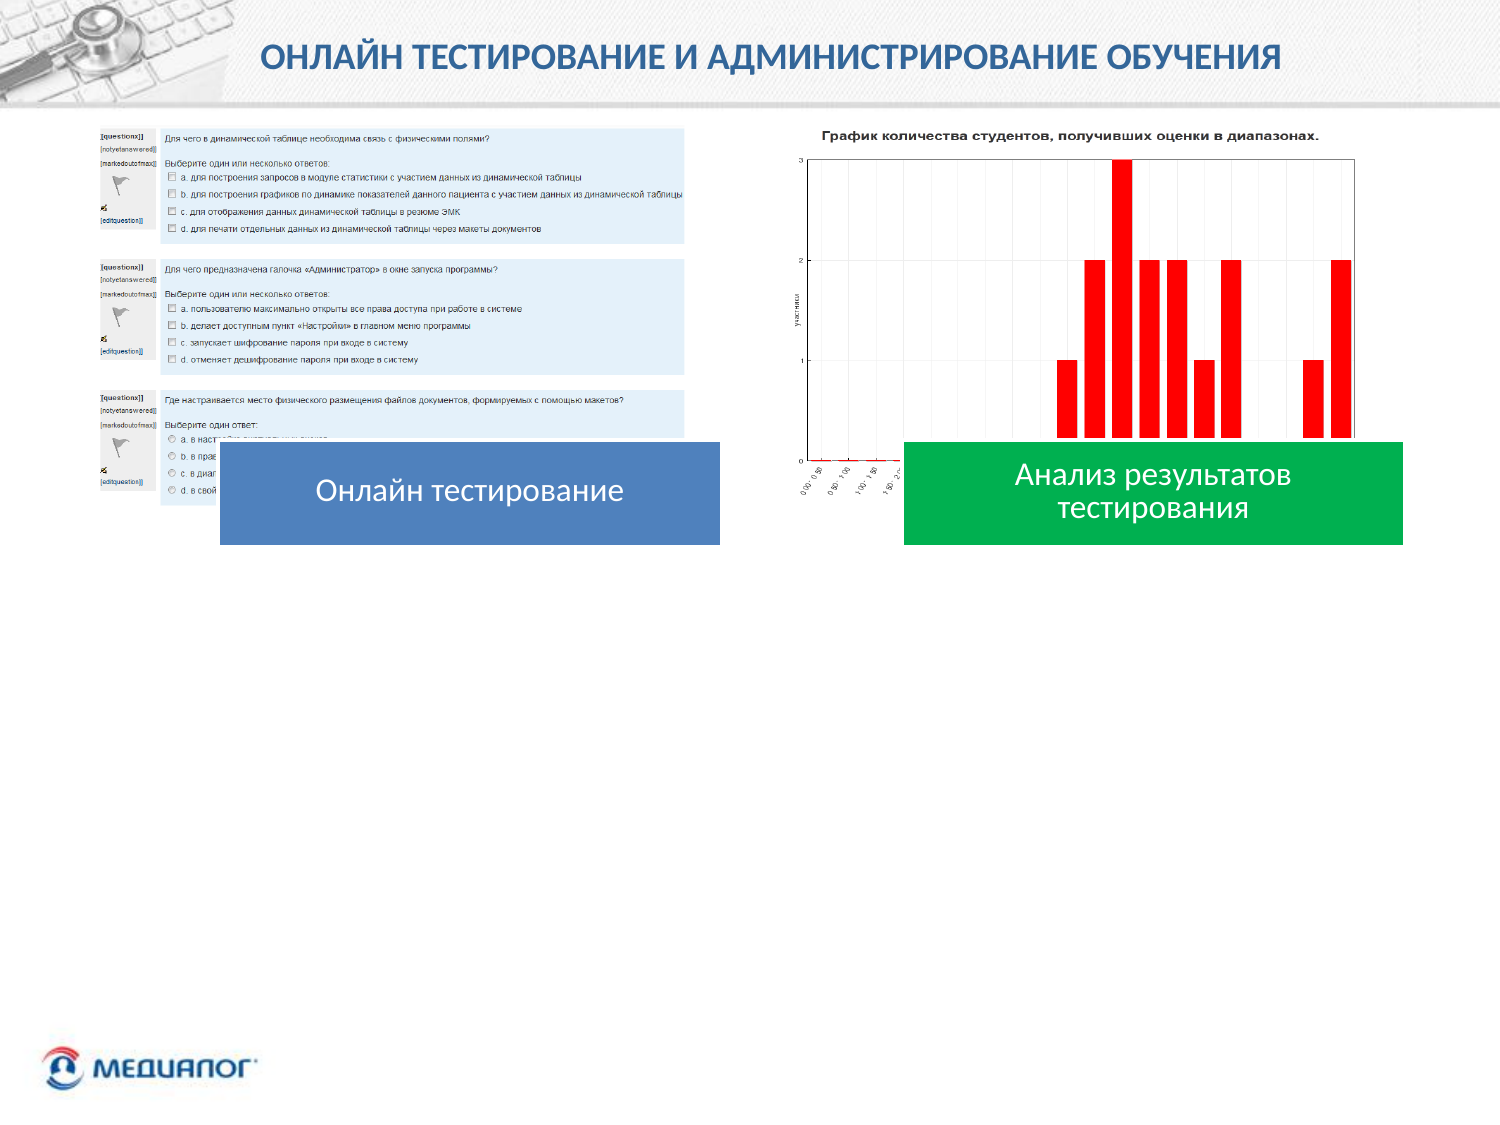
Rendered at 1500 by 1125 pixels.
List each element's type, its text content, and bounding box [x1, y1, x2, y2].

picture [0, 0, 1500, 1125]
text_box ОНЛАЙН ТЕСТИРОВАНИЕ И АДМИНИСТРИРОВАНИЕ ОБУЧЕНИЯ [245, 24, 1312, 96]
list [100, 125, 1406, 1012]
